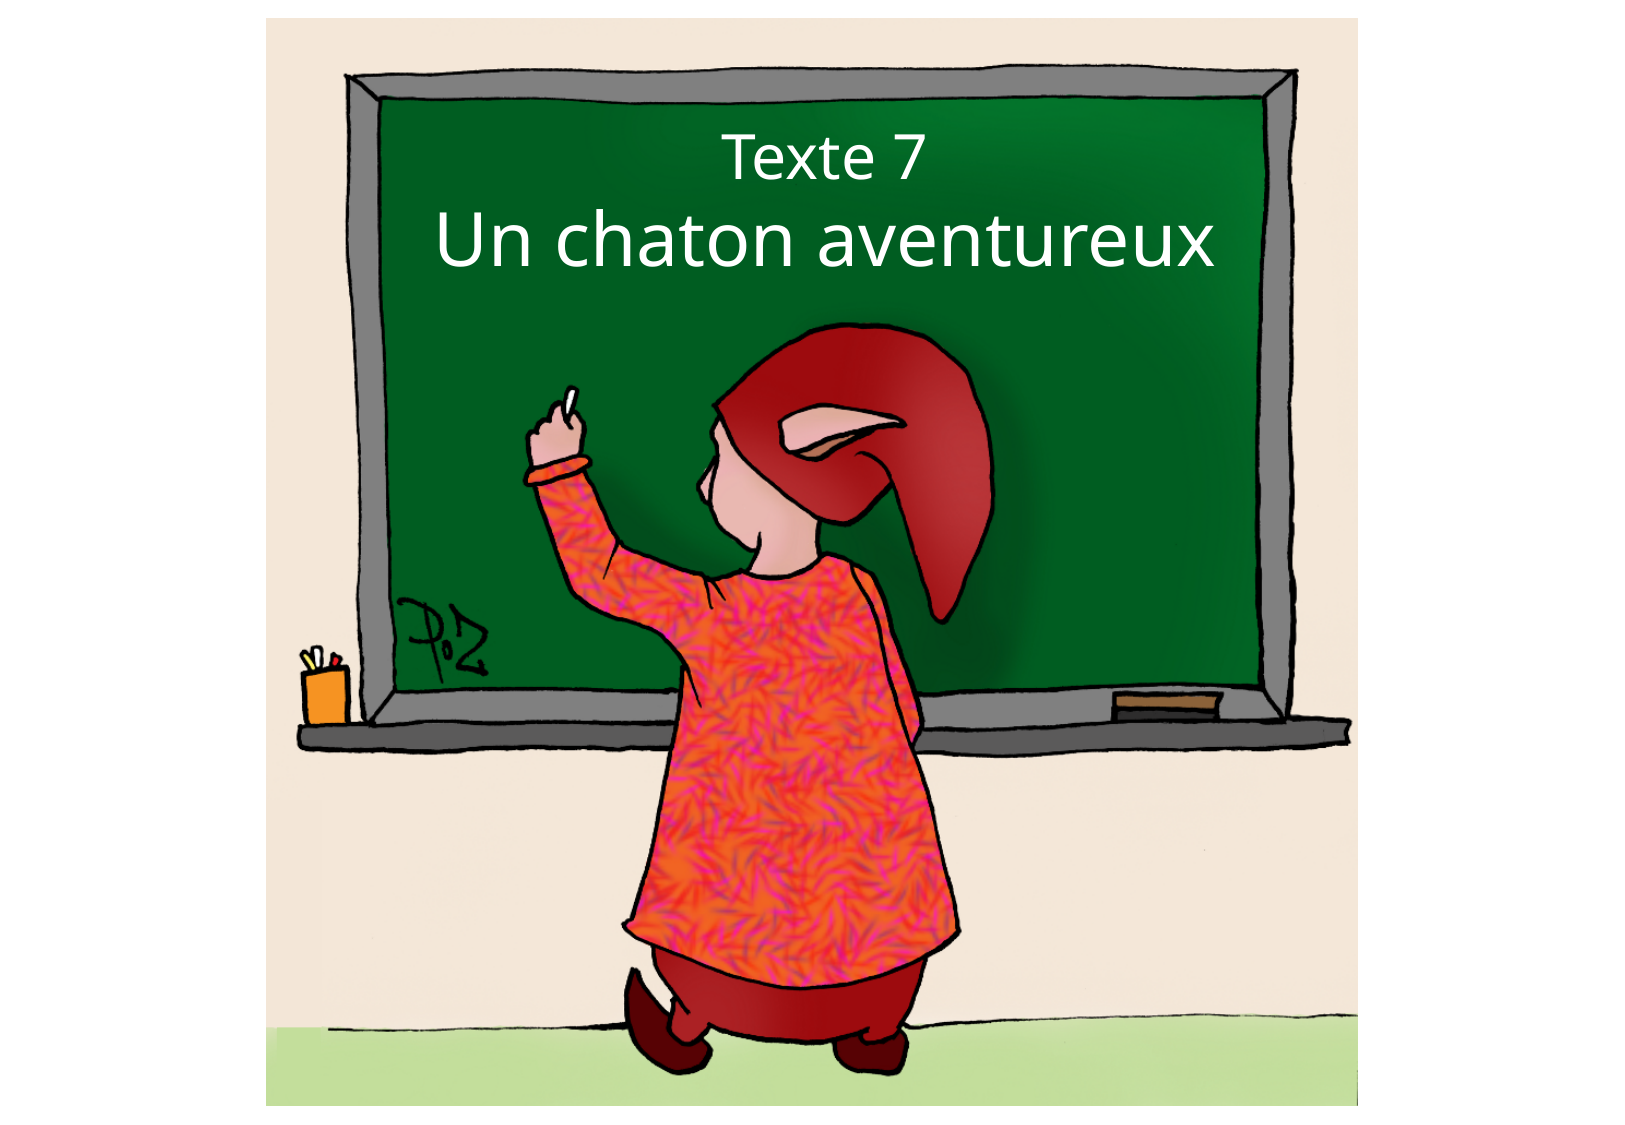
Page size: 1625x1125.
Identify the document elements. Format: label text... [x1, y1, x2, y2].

text_box Texte 7 Un chaton aventureux [377, 101, 1273, 297]
picture [266, 18, 1358, 1106]
